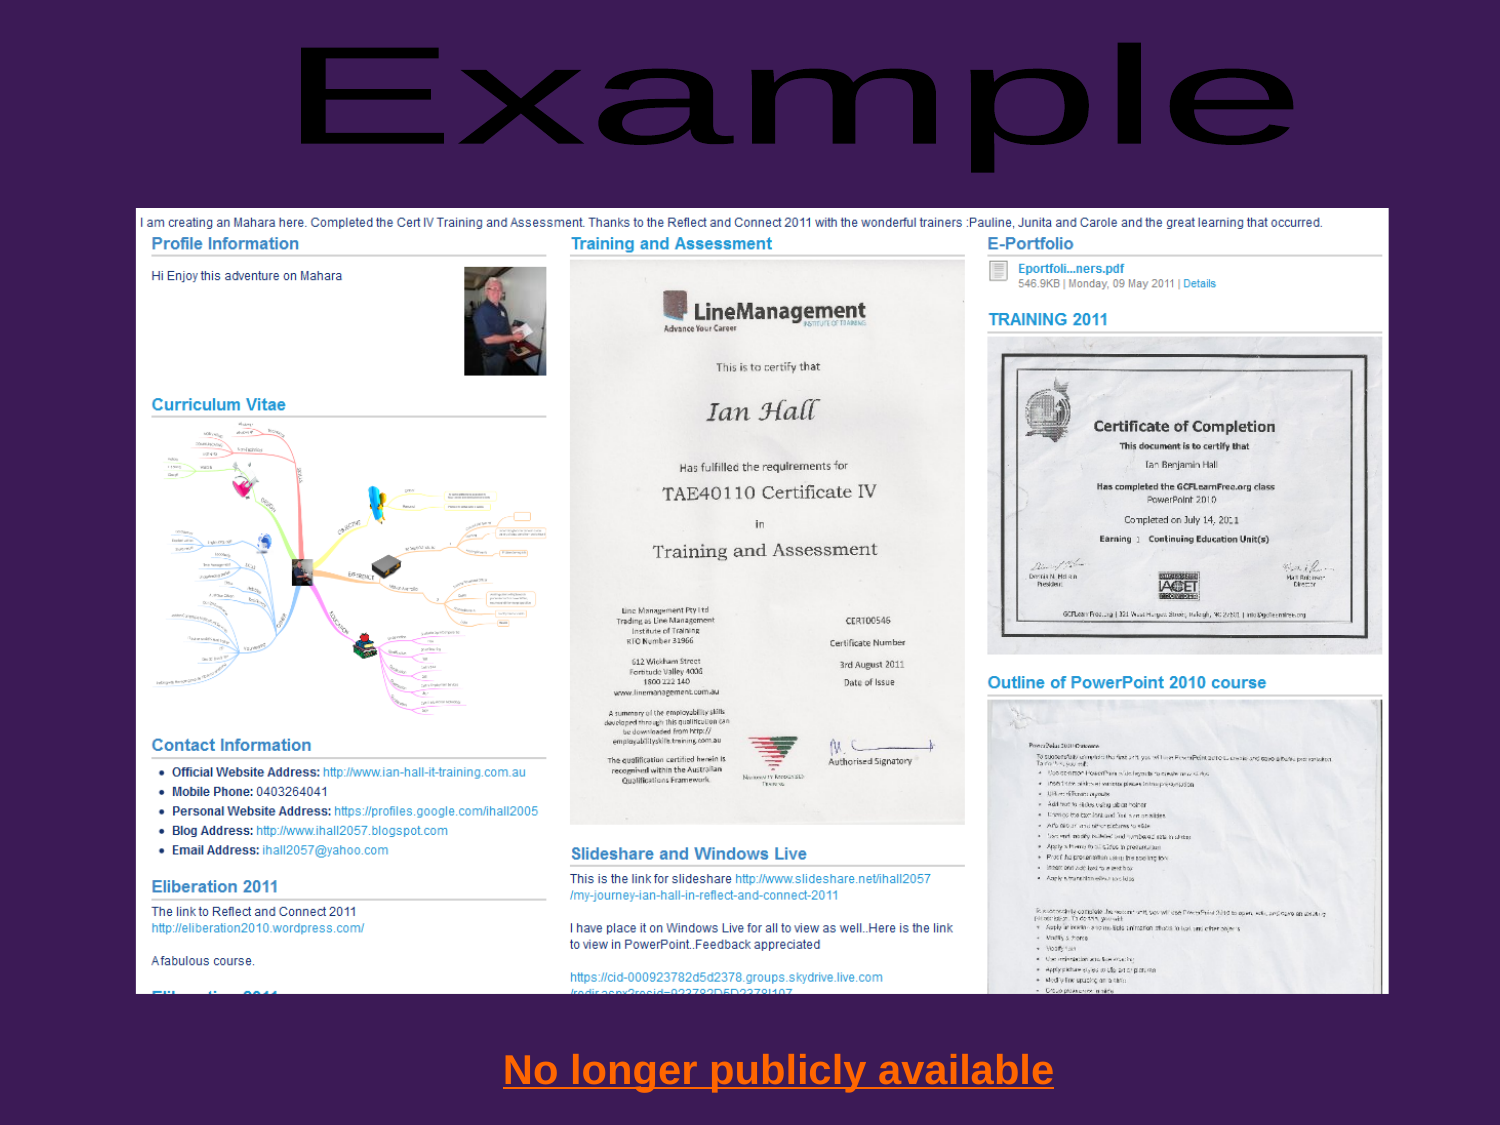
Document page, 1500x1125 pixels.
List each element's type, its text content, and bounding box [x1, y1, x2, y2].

picture [135, 207, 1389, 994]
text_box No longer publicly available [487, 1035, 1070, 1101]
